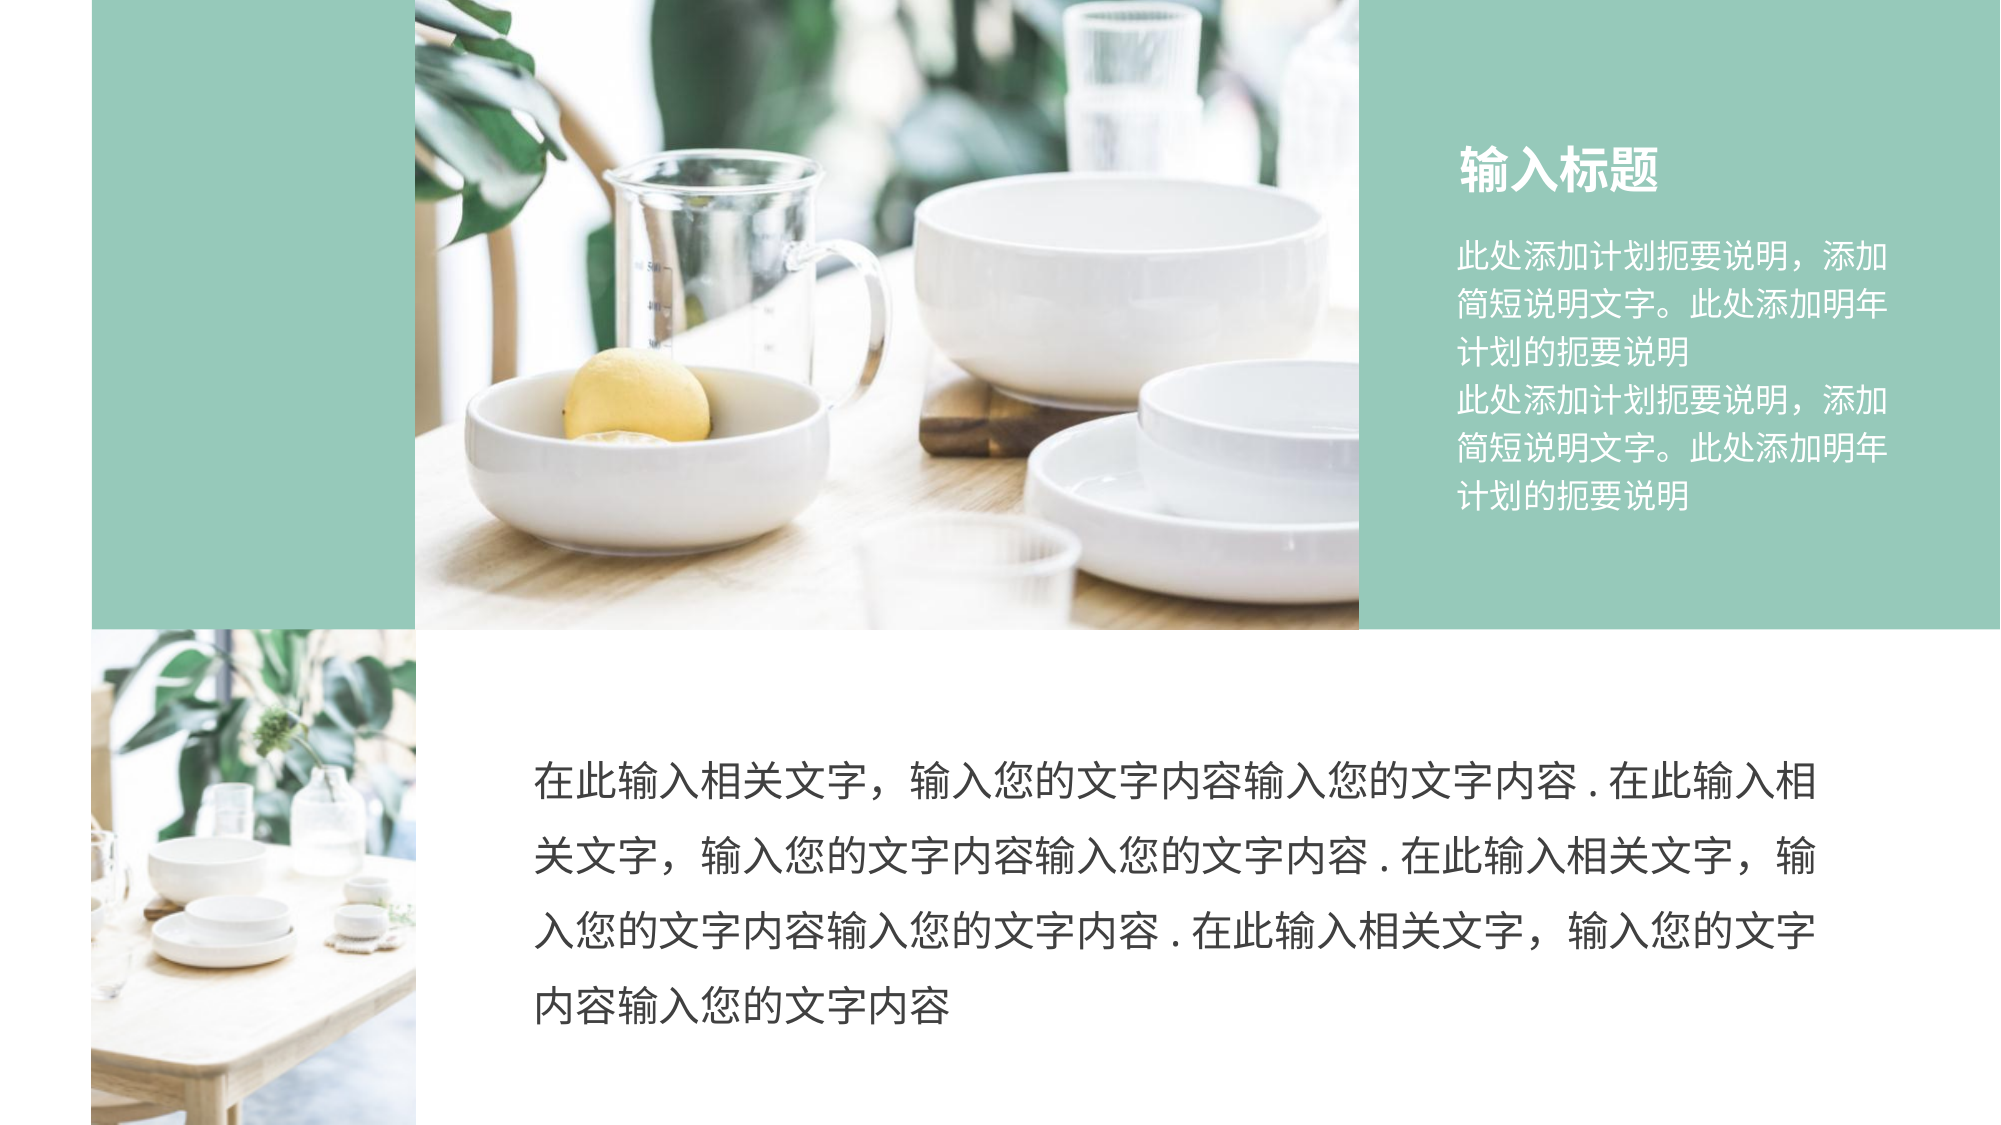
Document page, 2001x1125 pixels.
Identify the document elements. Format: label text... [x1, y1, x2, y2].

text_box [1359, 0, 2000, 630]
text_box 在此输入相关文字，输入您的文字内容输入您的文字内容.在此输入相关文字，输入您的文字内容输入您的文字内容.在此输入相关文字，输入您的文字内容输入您的文字内容.在此输入相关文字，输入您的文字内容输入您的文字内容 [517, 721, 1847, 1039]
picture [91, 0, 1359, 1125]
text_box 此处添加计划扼要说明，添加简短说明文字。此处添加明年计划的扼要说明 此处添加计划扼要说明，添加简短说明文字。此处添加明年计划的扼要说明 [1442, 220, 1931, 541]
text_box 输入标题 [1399, 114, 1720, 211]
text_box [91, 0, 415, 629]
